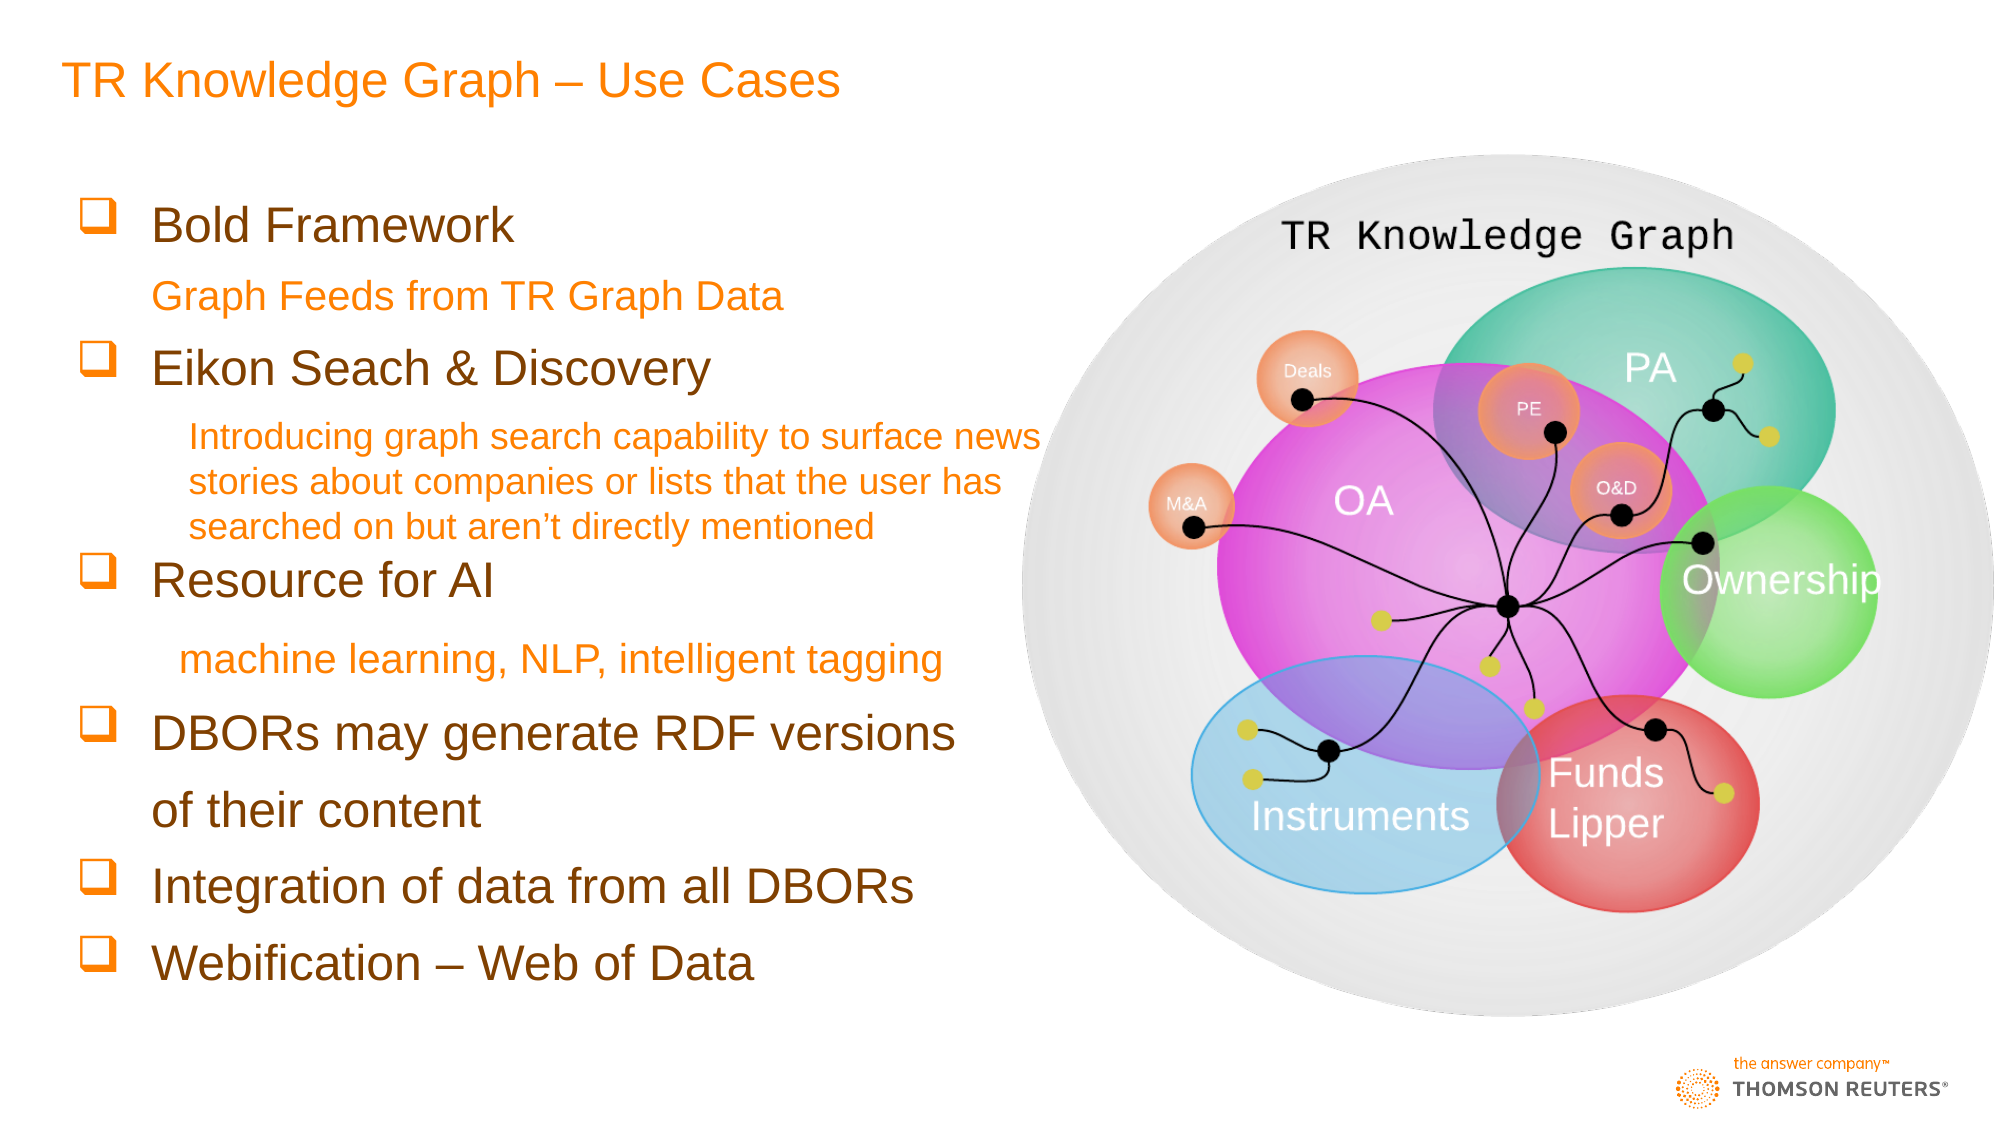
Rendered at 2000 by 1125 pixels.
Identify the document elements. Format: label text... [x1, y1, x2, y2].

picture [980, 114, 2000, 1058]
title TR Knowledge Graph – Use Cases [61, 47, 1750, 118]
text_box Bold Framework Graph Feeds from TR Graph Data Eikon Seach & Discovery Introducing graph search capability to surface news stories about companies or lists that the user has searched on but aren’t directly mentioned Resource for AI machine learning, NLP, intelligent tagging DBORs may generate RDF versions of their content Integration of data from all DBORs Webification – Web of Data [38, 192, 1326, 1125]
